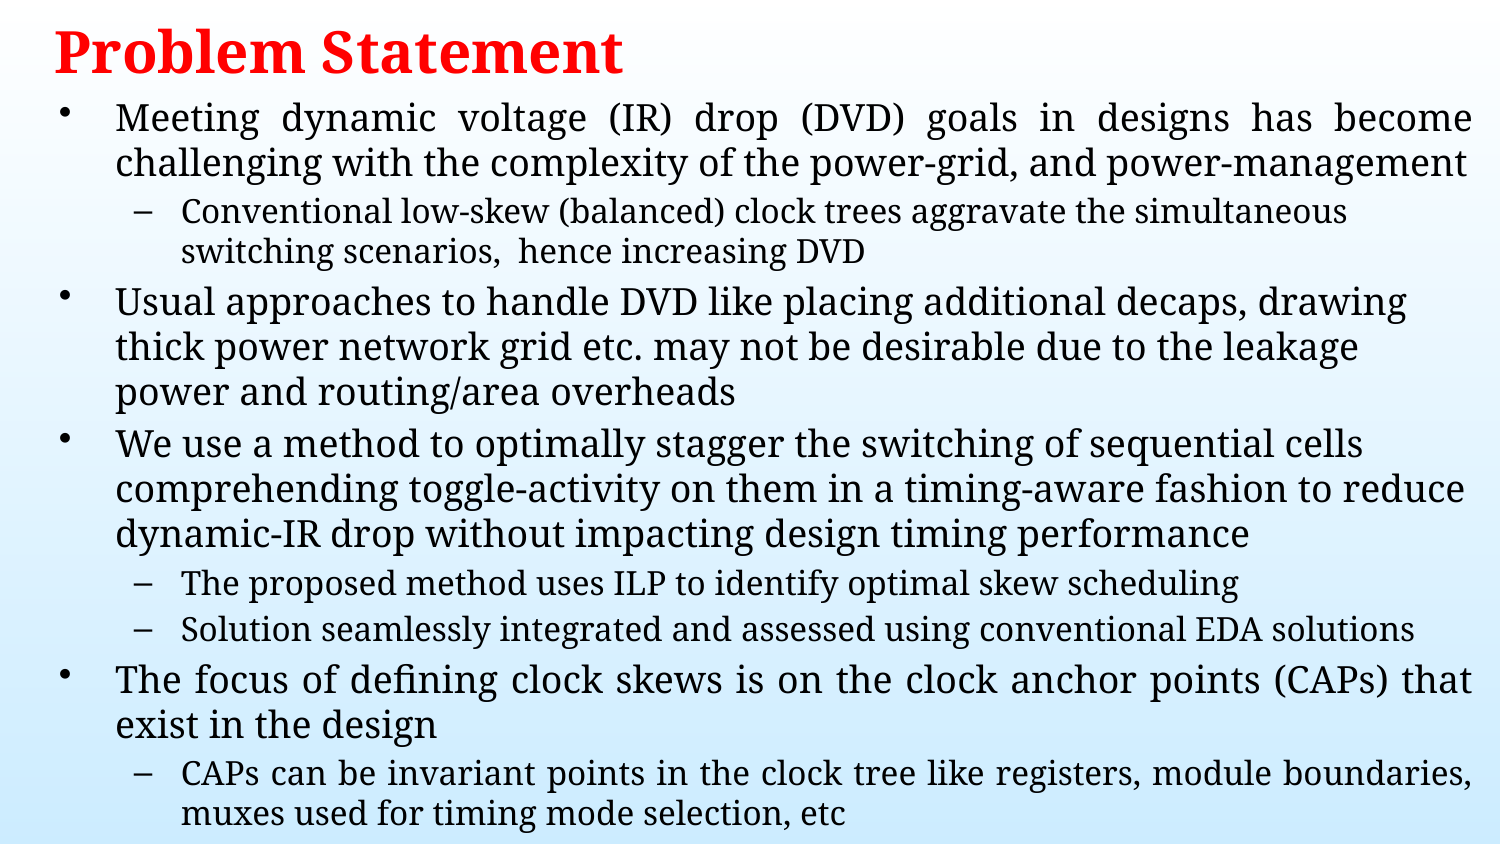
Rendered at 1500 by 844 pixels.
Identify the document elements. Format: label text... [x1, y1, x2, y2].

text_box Meeting dynamic voltage (IR) drop (DVD) goals in designs has become challenging with the complexity of the power-grid, and power-management Conventional low-skew (balanced) clock trees aggravate the simultaneous switching scenarios, hence increasing DVD Usual approaches to handle DVD like placing additional decaps, drawing thick power network grid etc. may not be desirable due to the leakage power and routing/area overheads We use a method to optimally stagger the switching of sequential cells comprehending toggle-activity on them in a timing-aware fashion to reduce dynamic-IR drop without impacting design timing performance The proposed method uses ILP to identify optimal skew scheduling Solution seamlessly integrated and assessed using conventional EDA solutions The focus of defining clock skews is on the clock anchor points (CAPs) that exist in the design CAPs can be invariant points in the clock tree like registers, module boundaries, muxes used for timing mode selection, etc [43, 86, 1490, 818]
title Problem Statement [39, 0, 1427, 100]
